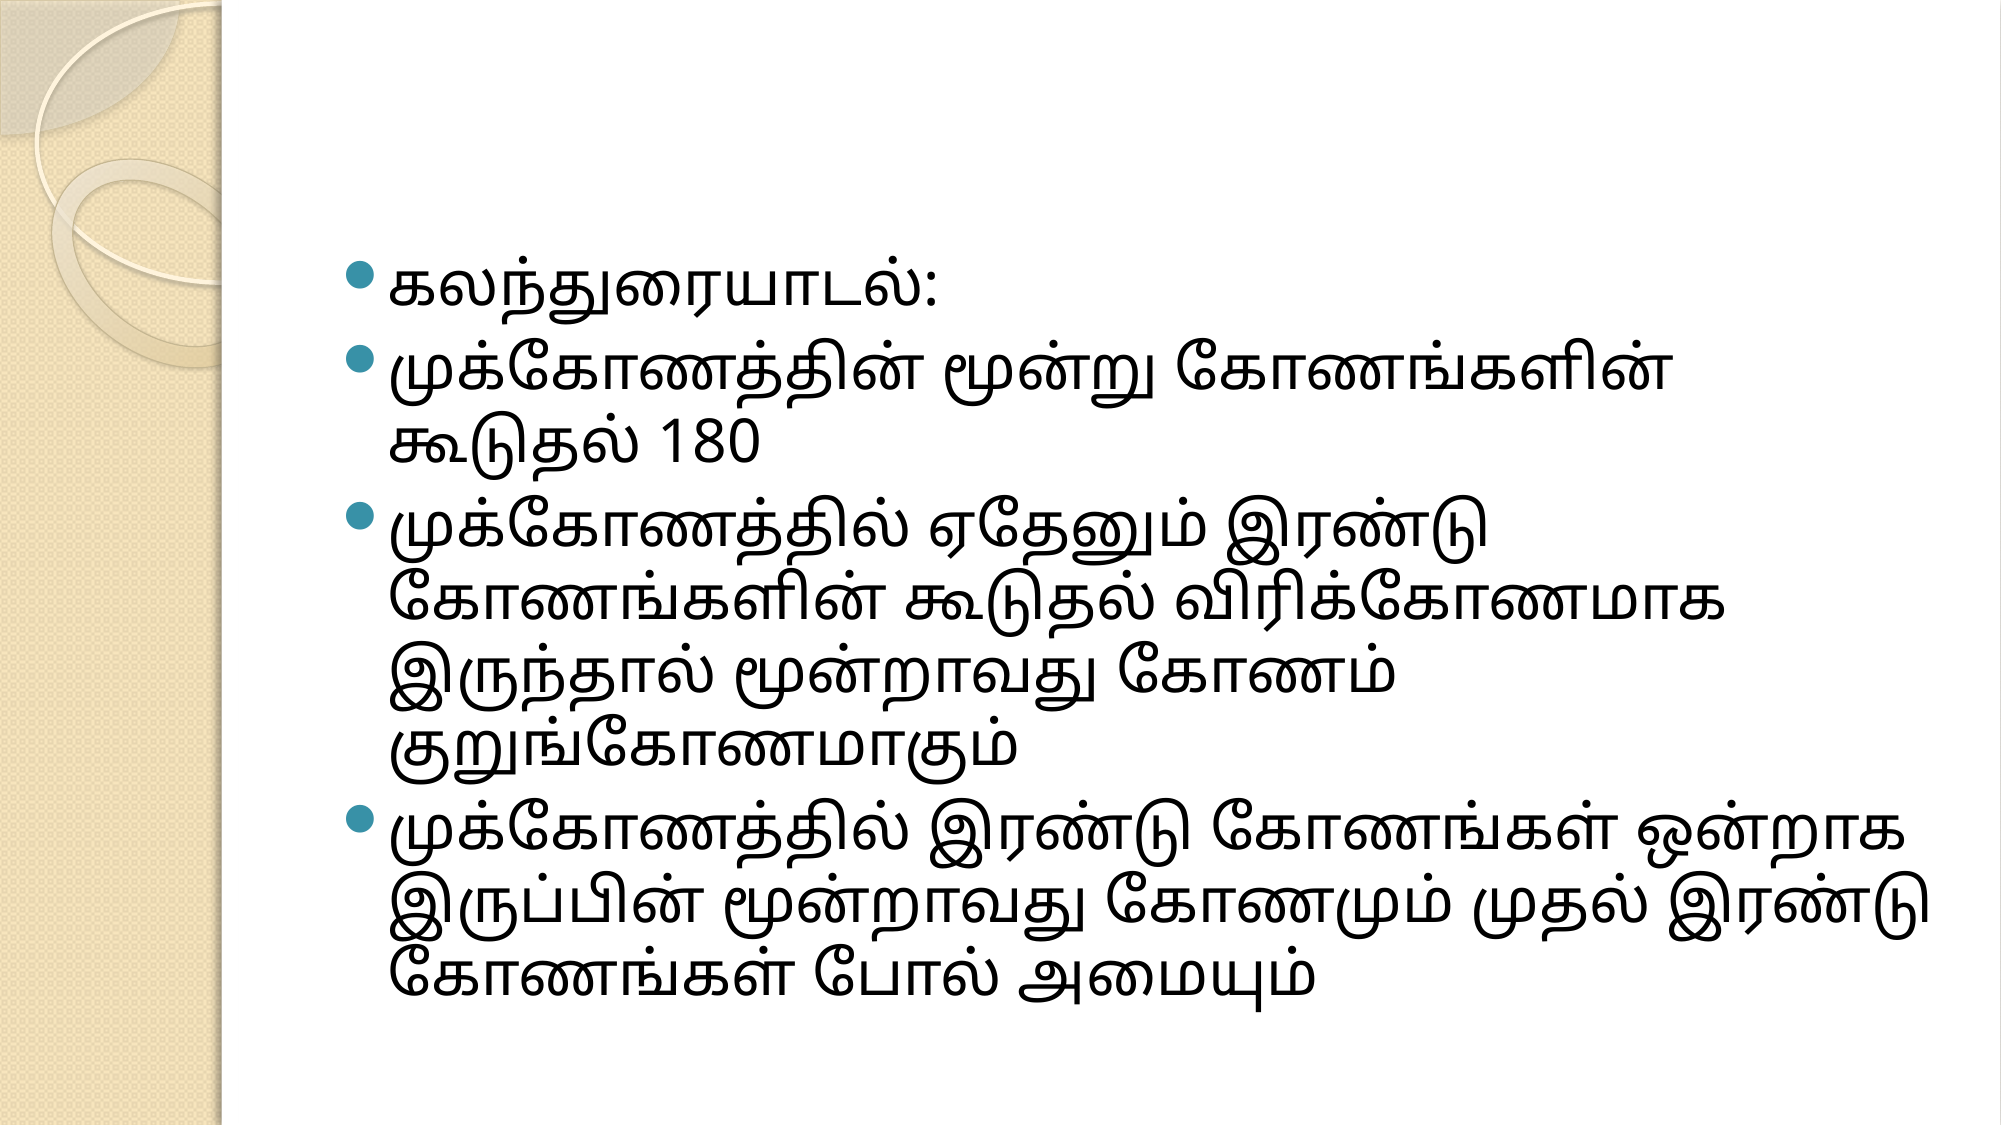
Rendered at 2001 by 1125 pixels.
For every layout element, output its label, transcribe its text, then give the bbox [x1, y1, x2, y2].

list கலந்துரையாடல்: முக்கோணத்தின் மூன்று கோணங்களின் கூடுதல் 180 முக்கோணத்தில் ஏதேனும் இரண்டு கோணங்களின் கூடுதல் விரிக்கோணமாக இருந்தால் மூன்றாவது கோணம் குறுங்கோணமாகும் முக்கோணத்தில் இரண்டு கோணங்கள் ஒன்றாக இருப்பின் மூன்றாவது கோணமும் முதல் இரண்டு கோணங்கள் போல் அமையும் [313, 237, 1954, 1025]
